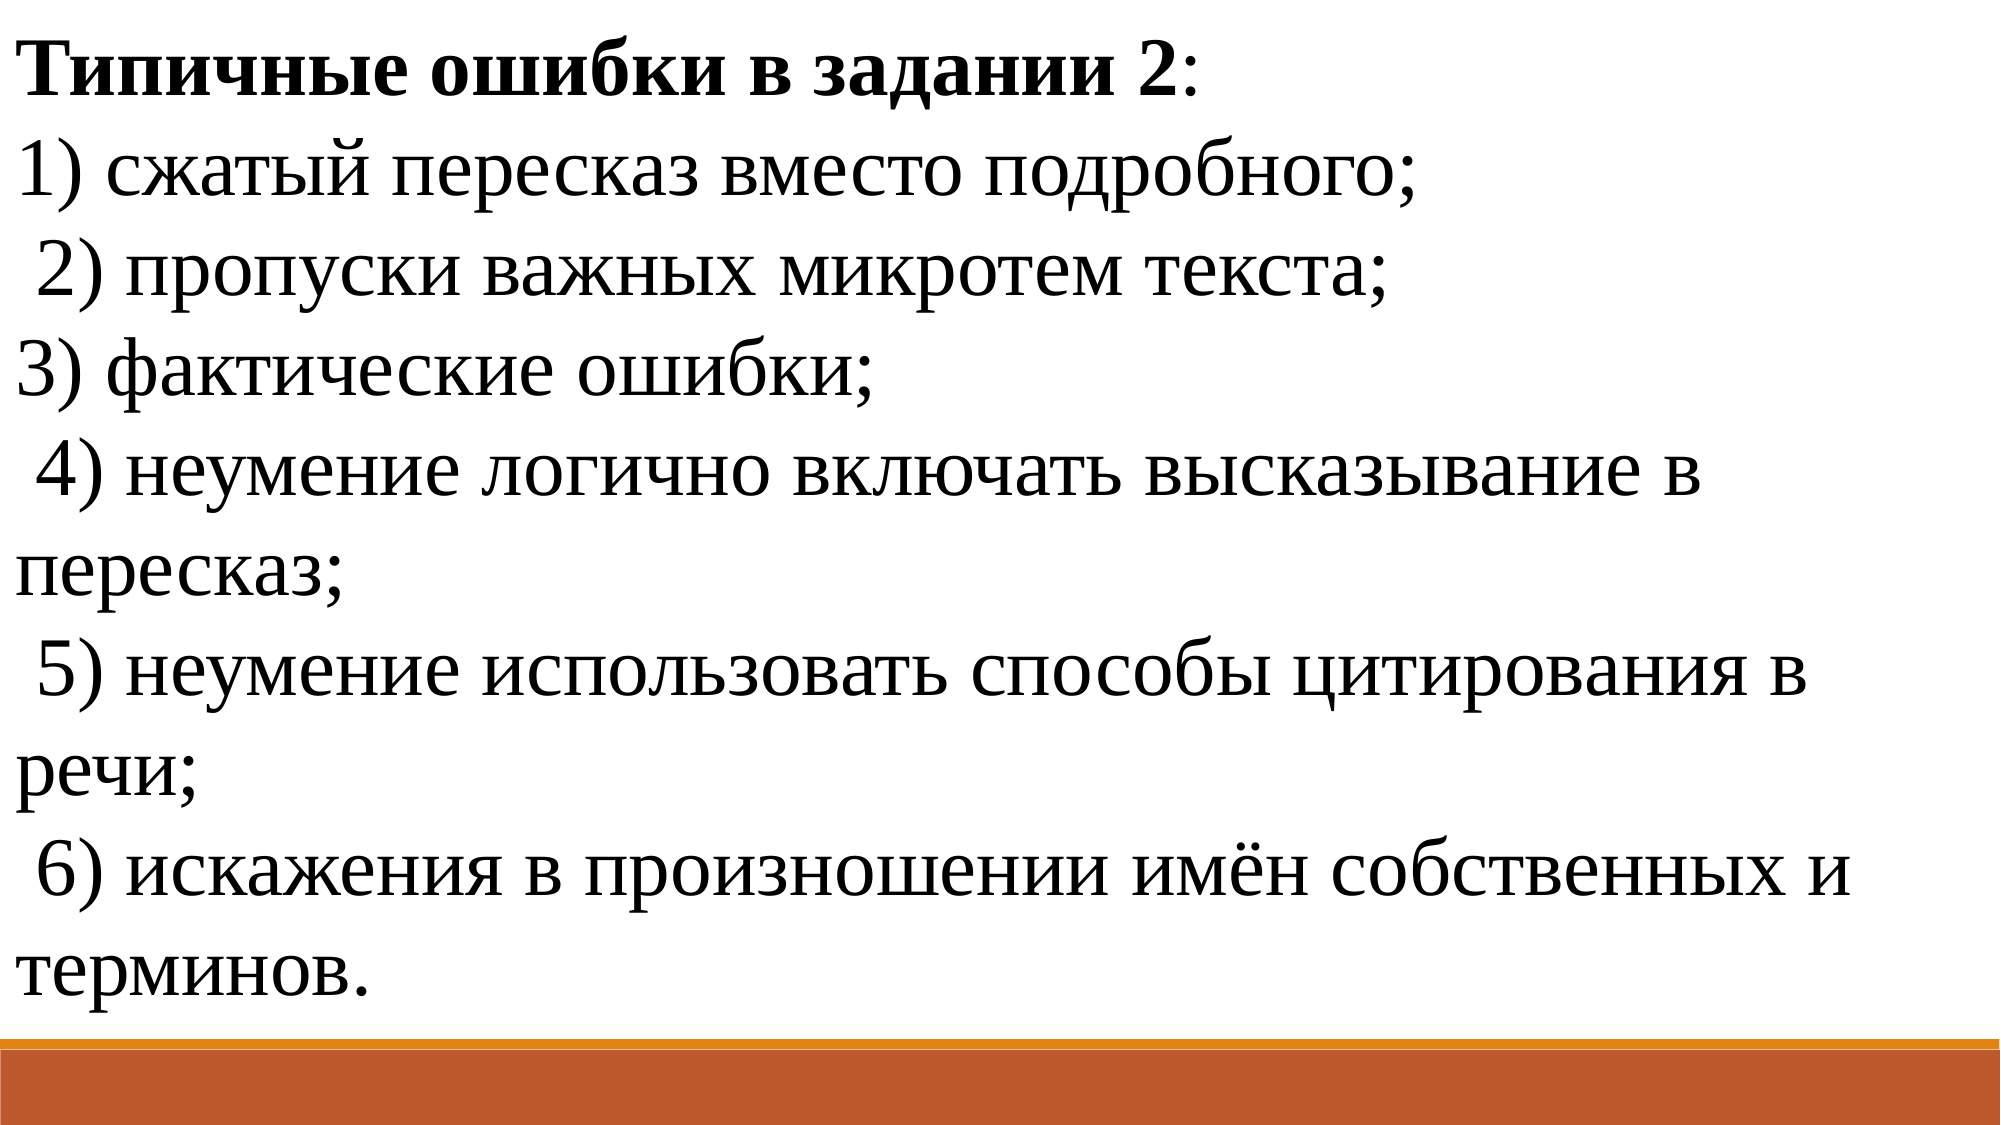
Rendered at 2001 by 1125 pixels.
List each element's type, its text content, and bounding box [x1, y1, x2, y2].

text_box Типичные ошибки в задании 2: 1) сжатый пересказ вместо подробного; 2) пропуски важных микротем текста; 3) фактические ошибки; 4) неумение логично включать высказывание в пересказ; 5) неумение использовать способы цитирования в речи; 6) искажения в произношении имён собственных и терминов. [0, 5, 2000, 1020]
